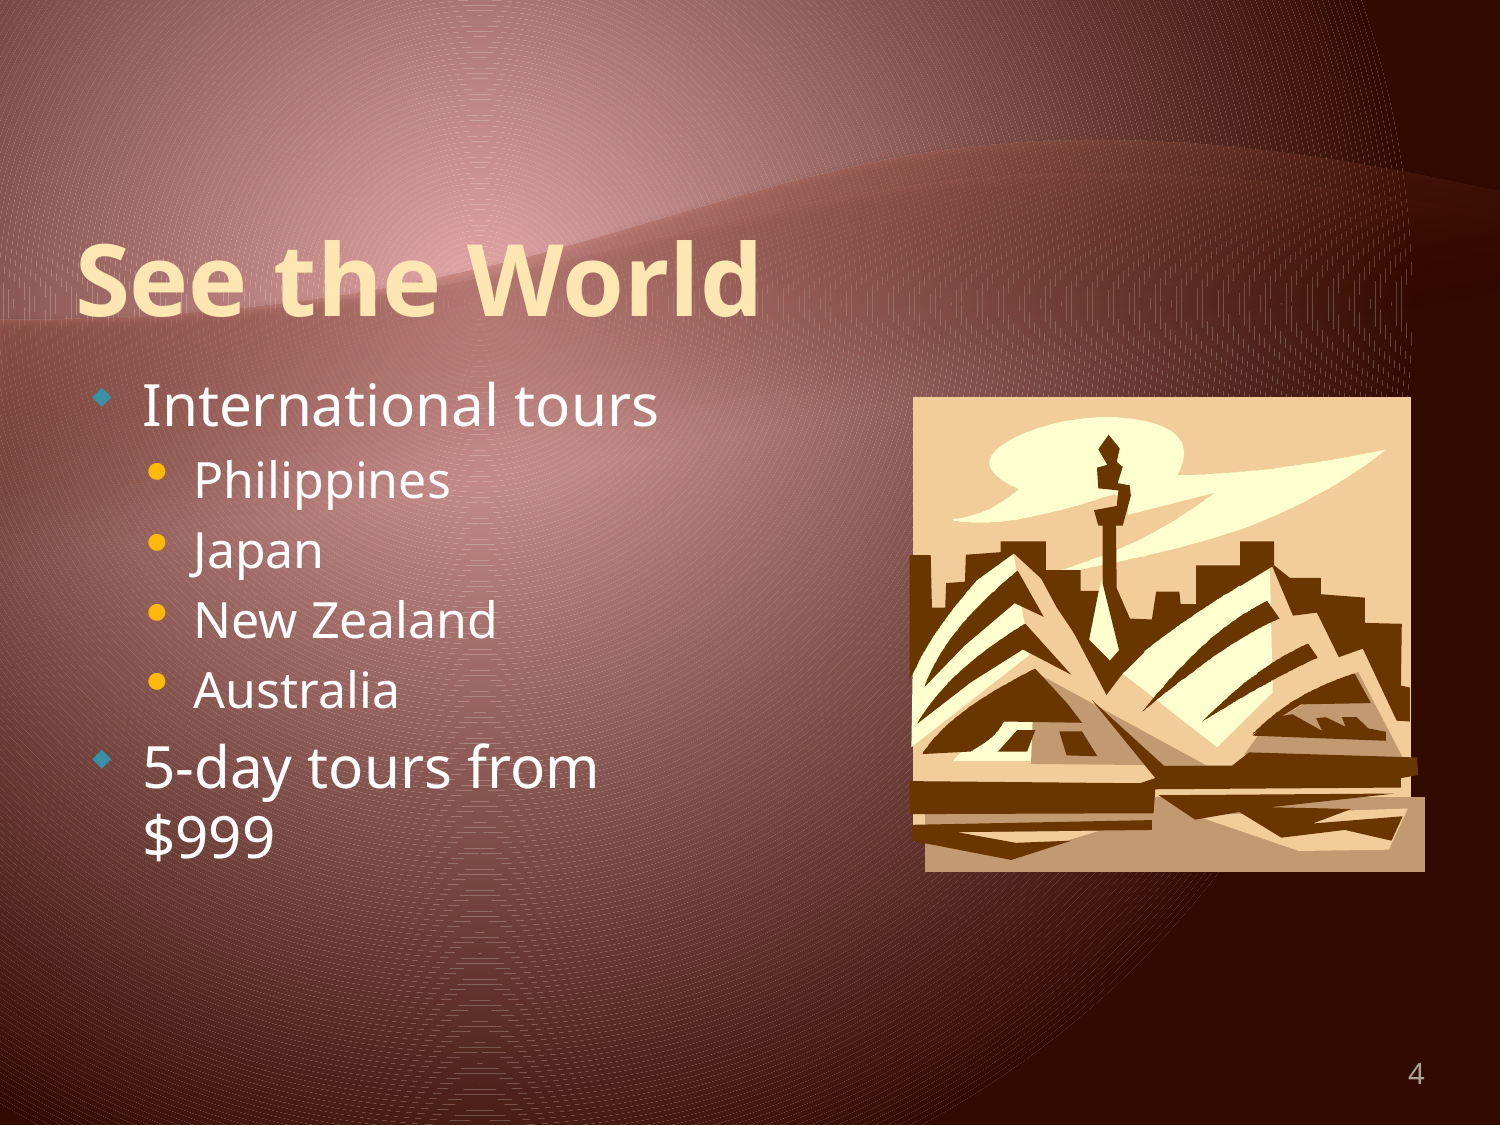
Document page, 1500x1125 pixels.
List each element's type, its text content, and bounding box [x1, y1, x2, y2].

slide_number 4 [1337, 1042, 1425, 1103]
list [909, 397, 1426, 872]
list International tours Philippines Japan New Zealand Australia 5-day tours from $999 [75, 360, 738, 1044]
title See the World [75, 149, 1425, 338]
